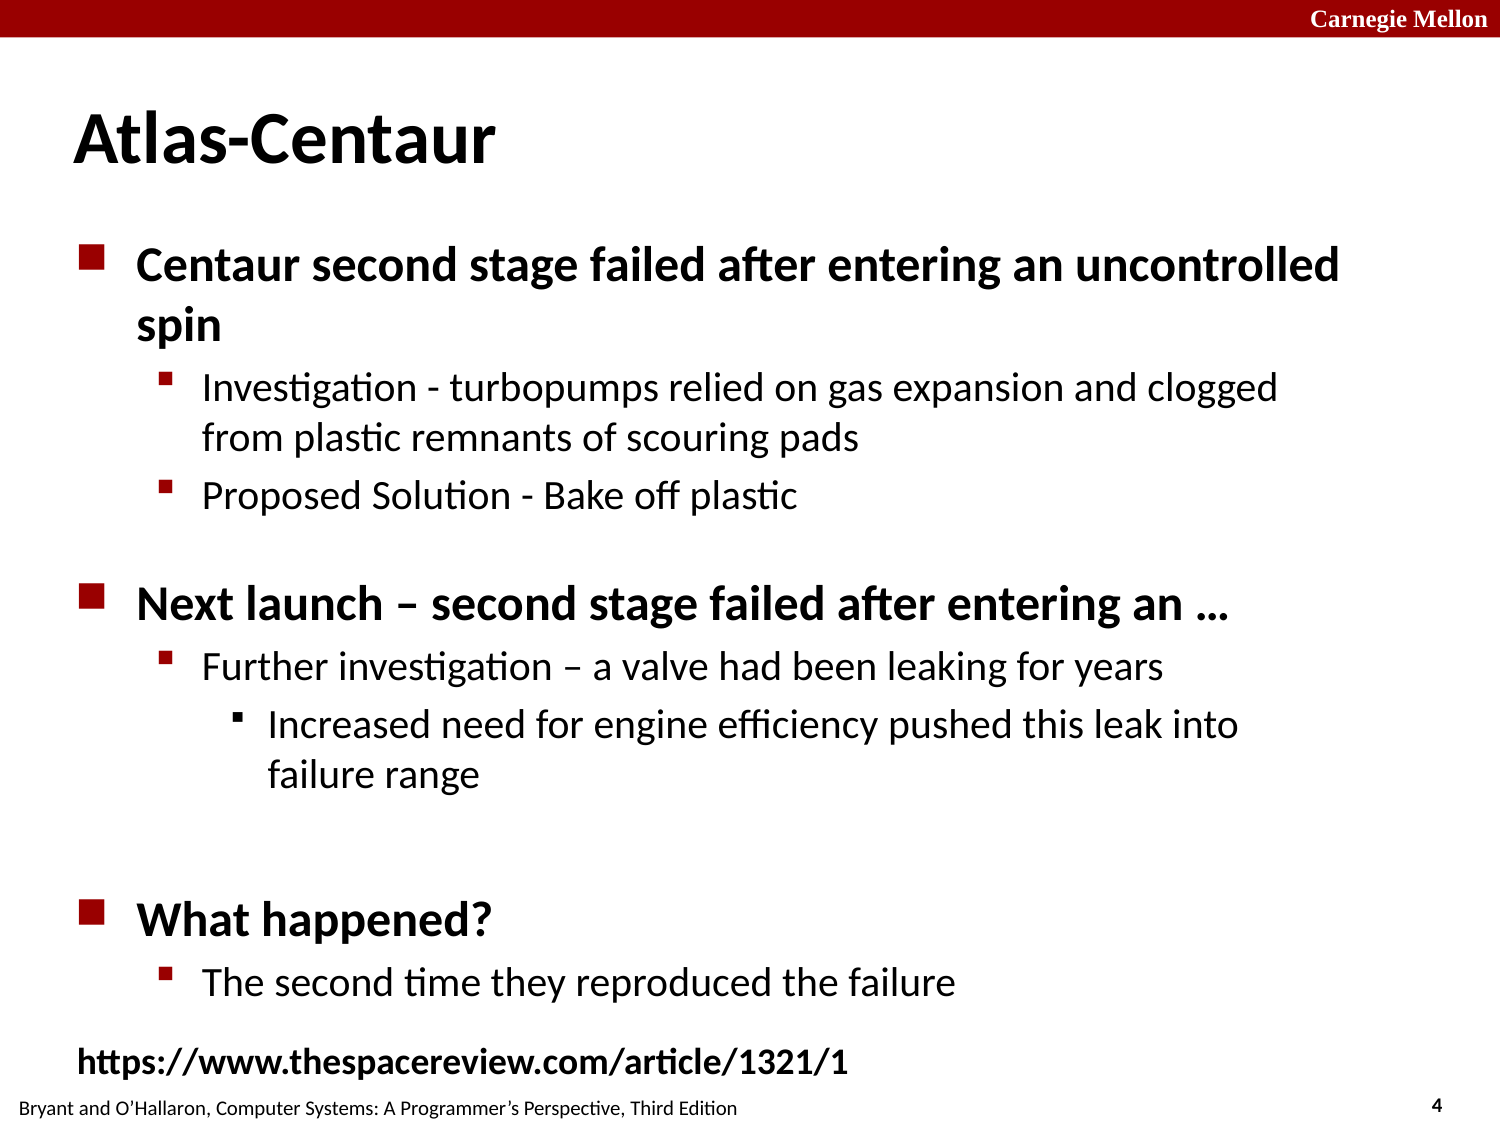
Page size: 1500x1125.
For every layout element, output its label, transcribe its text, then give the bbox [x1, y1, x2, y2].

list Next launch – second stage failed after entering an … Further investigation – a valve had been leaking for years Increased need for engine efficiency pushed this leak into failure range What happened? The second time they reproduced the failure [64, 562, 1361, 1020]
list Centaur second stage failed after entering an uncontrolled spin Investigation - turbopumps relied on gas expansion and clogged from plastic remnants of scouring pads Proposed Solution - Bake off plastic [64, 223, 1361, 504]
text_box https://www.thespacereview.com/article/1321/1 [62, 1029, 865, 1090]
title Atlas-Centaur [58, 71, 1305, 197]
